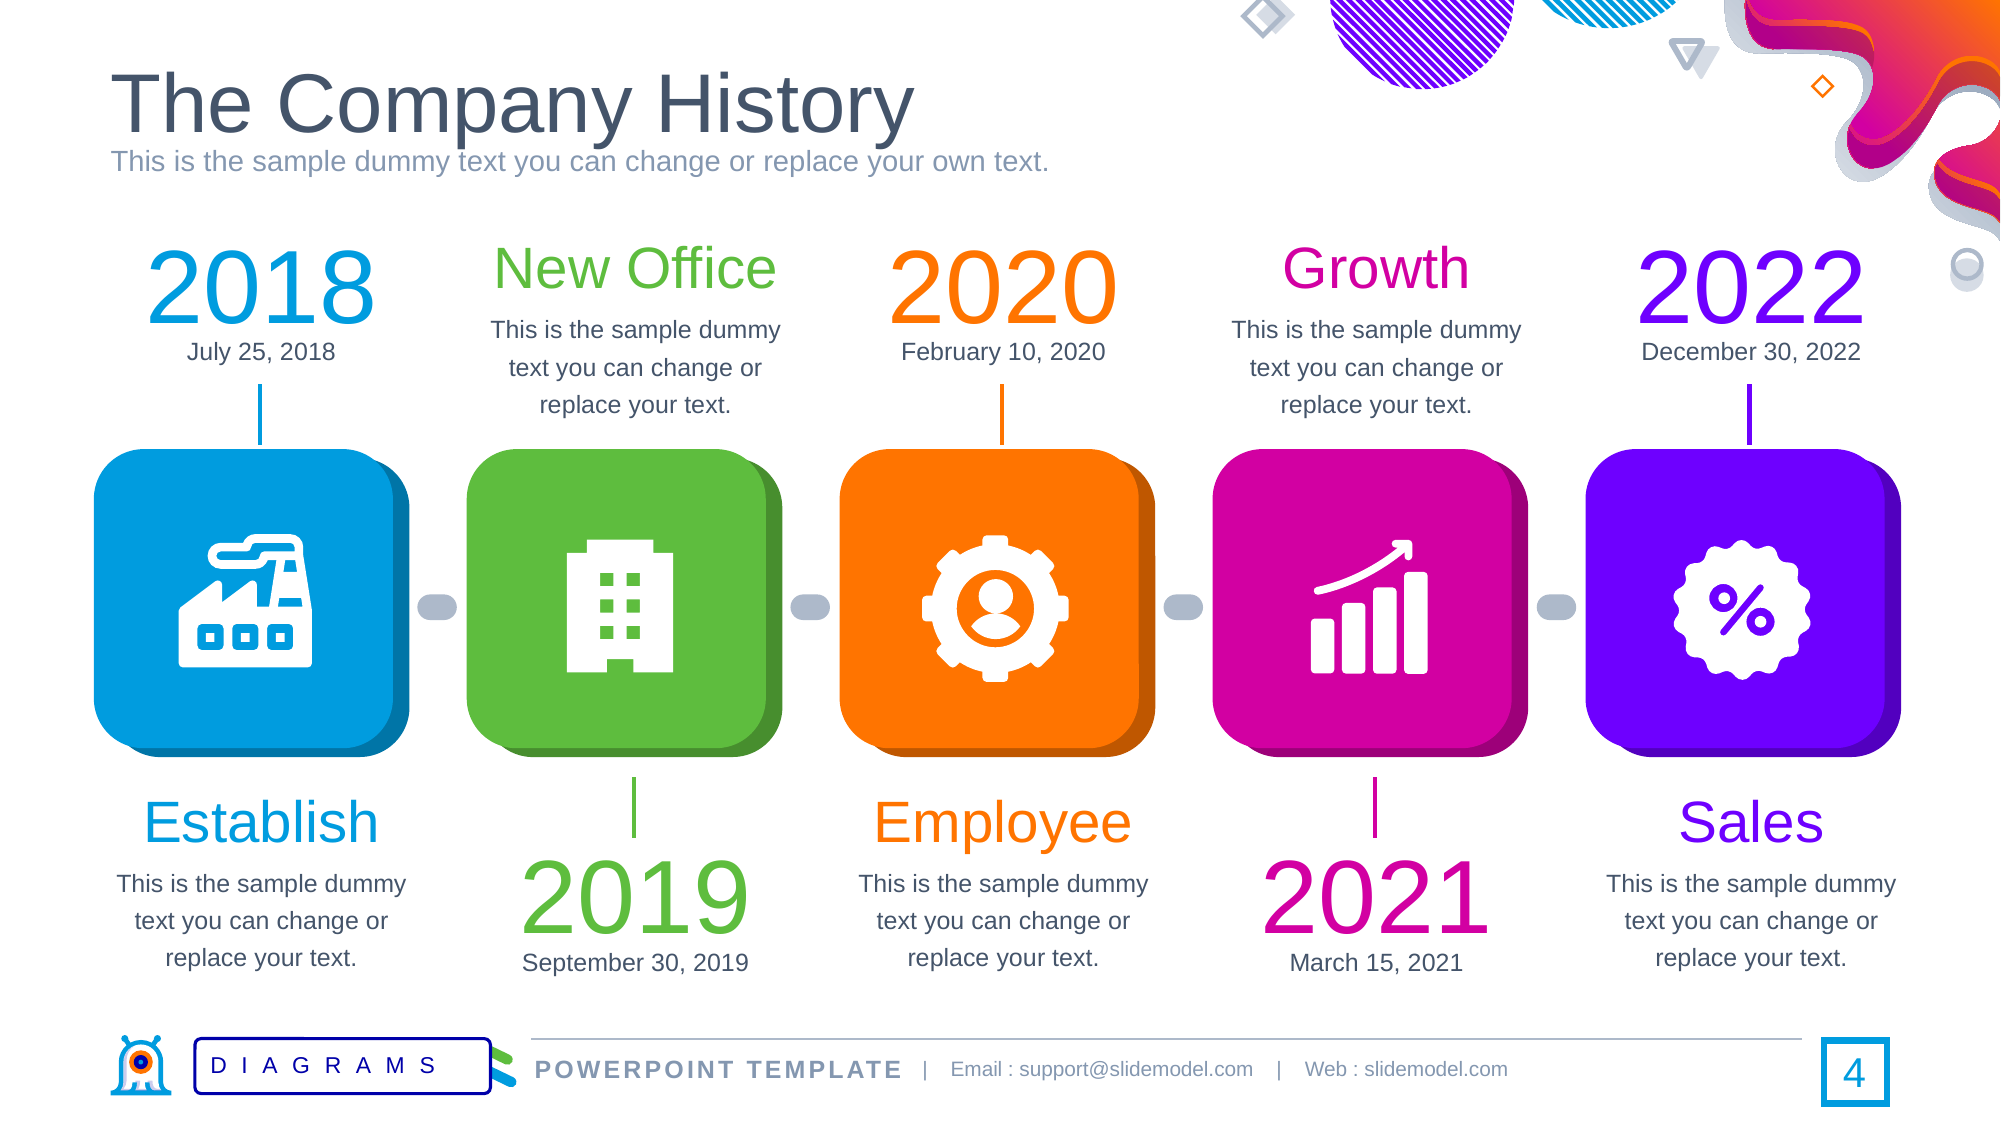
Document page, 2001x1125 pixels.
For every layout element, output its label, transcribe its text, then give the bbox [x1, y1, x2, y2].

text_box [1210, 236, 1543, 981]
slide_number 4 [1822, 1040, 1887, 1101]
text_box [802, 593, 831, 622]
title The Company History [95, 42, 1887, 170]
text_box [1543, 593, 1578, 622]
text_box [1585, 235, 1918, 978]
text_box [837, 235, 1170, 978]
text_box [428, 593, 458, 622]
subtitle This is the sample dummy text you can change or replace your own text. [95, 170, 1887, 179]
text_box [95, 235, 428, 978]
text_box [1170, 593, 1205, 622]
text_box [469, 236, 802, 981]
text_box [465, 480, 469, 717]
